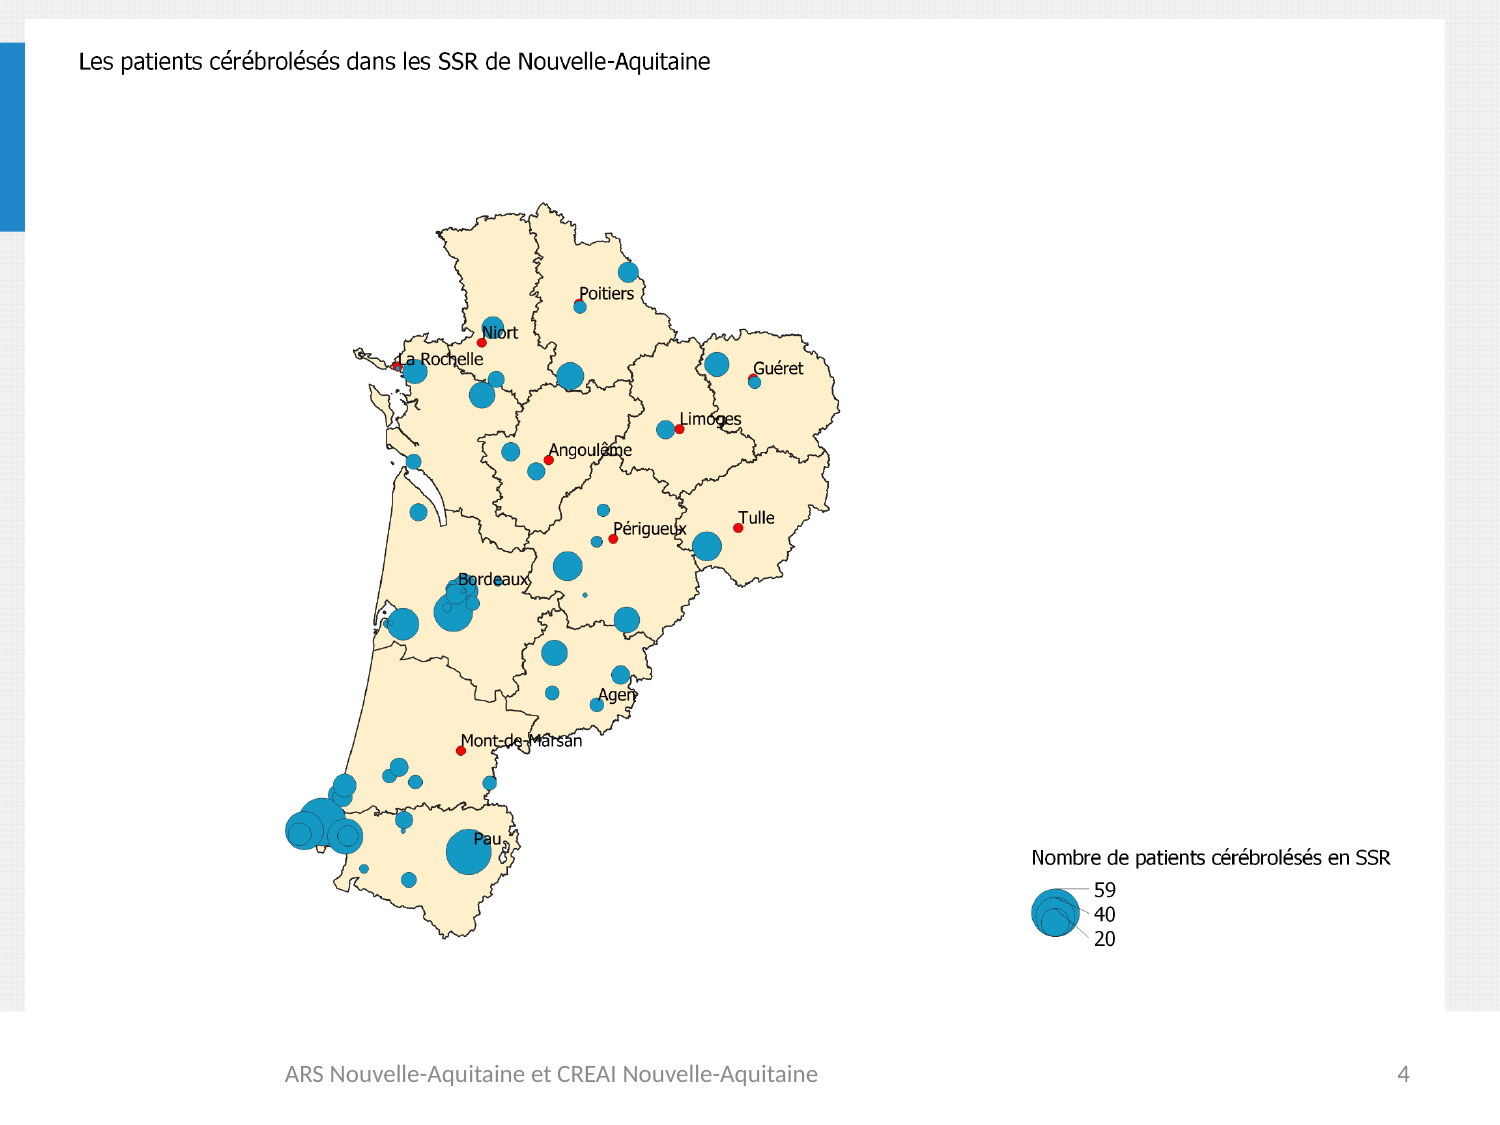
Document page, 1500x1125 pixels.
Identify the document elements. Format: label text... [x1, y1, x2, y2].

slide_number 4 [1074, 1042, 1425, 1103]
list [24, 18, 1446, 1024]
footer ARS Nouvelle-Aquitaine et CREAI Nouvelle-Aquitaine [194, 1042, 916, 1103]
